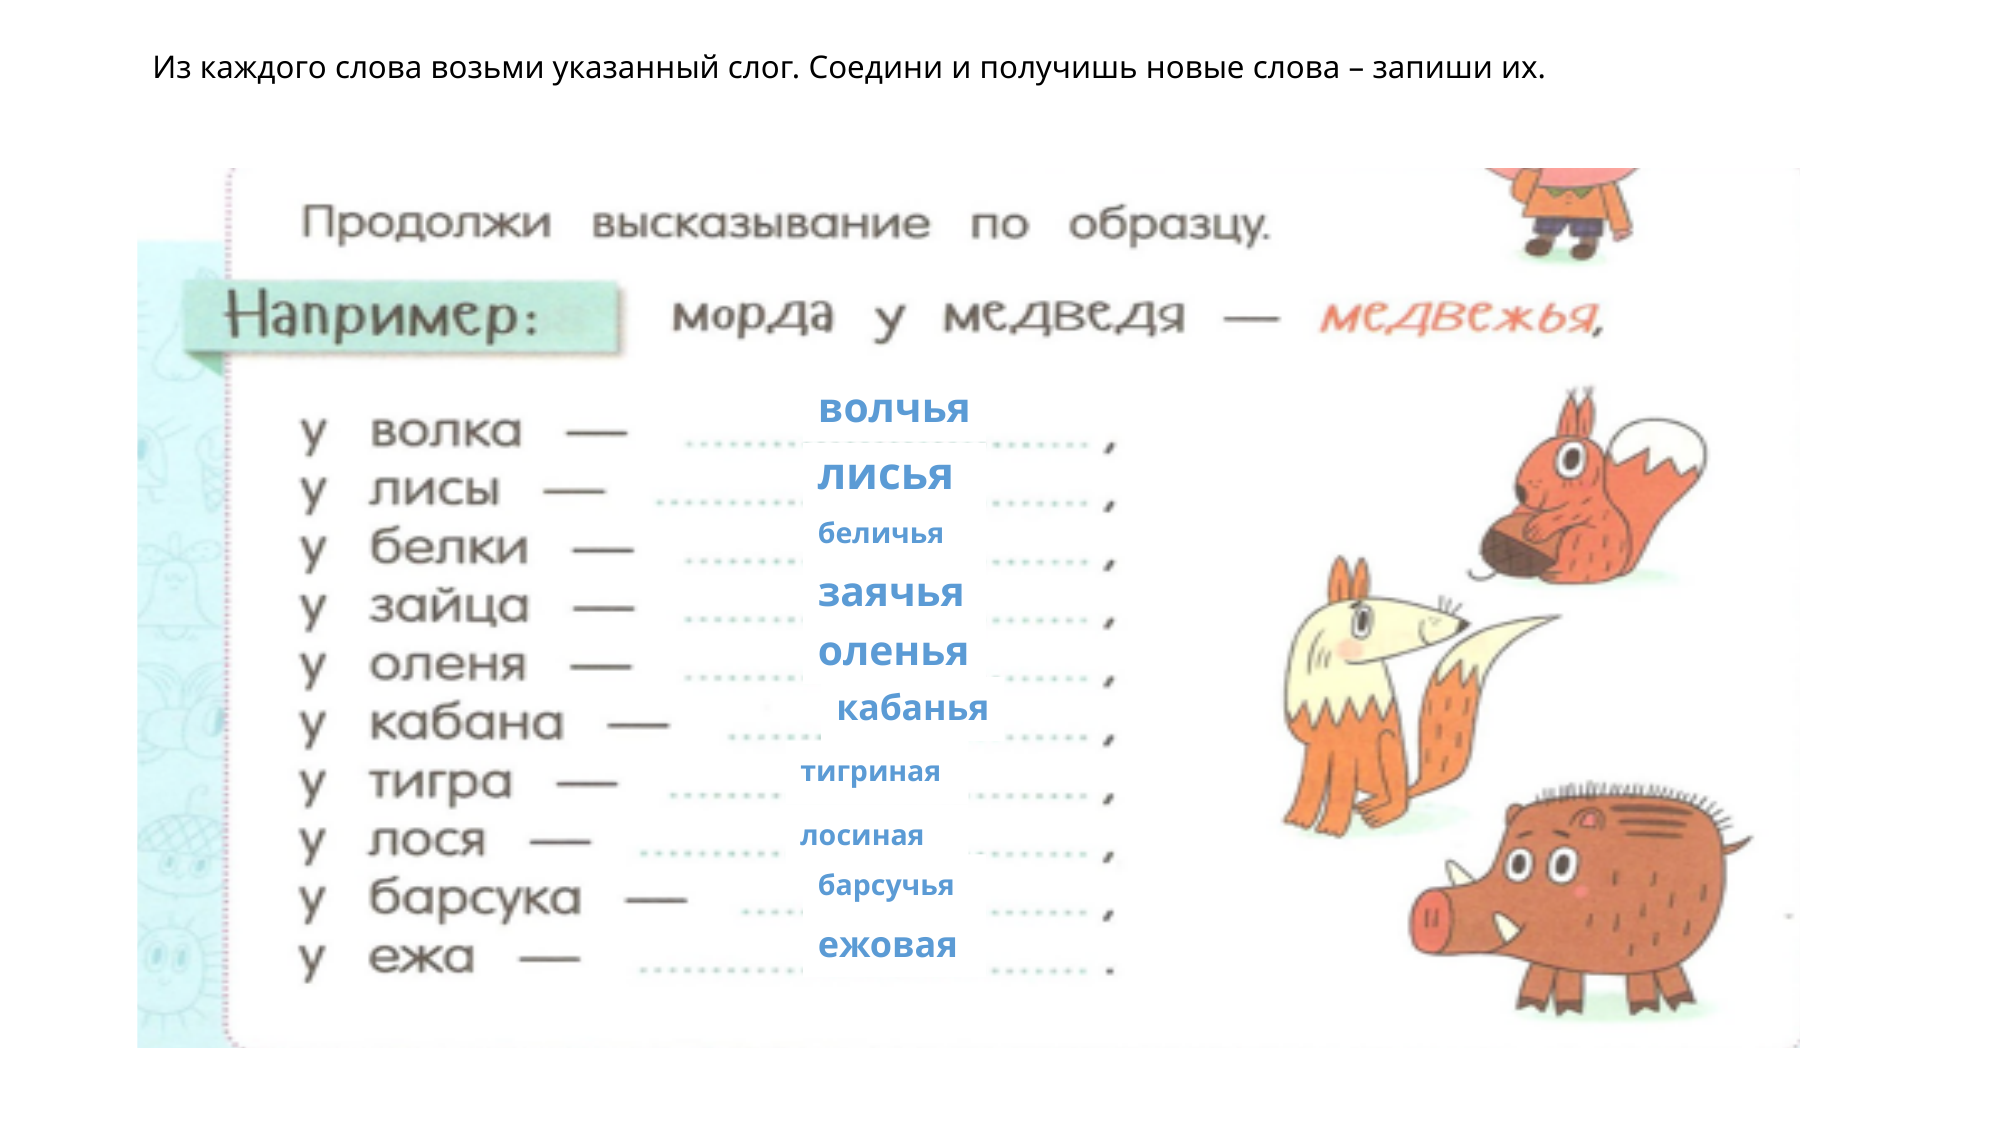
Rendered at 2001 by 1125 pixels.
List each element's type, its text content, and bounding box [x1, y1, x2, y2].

title Из каждого слова возьми указанный слог. Соедини и получишь новые слова – запиши их. [137, 59, 1800, 78]
picture [137, 168, 1800, 1048]
